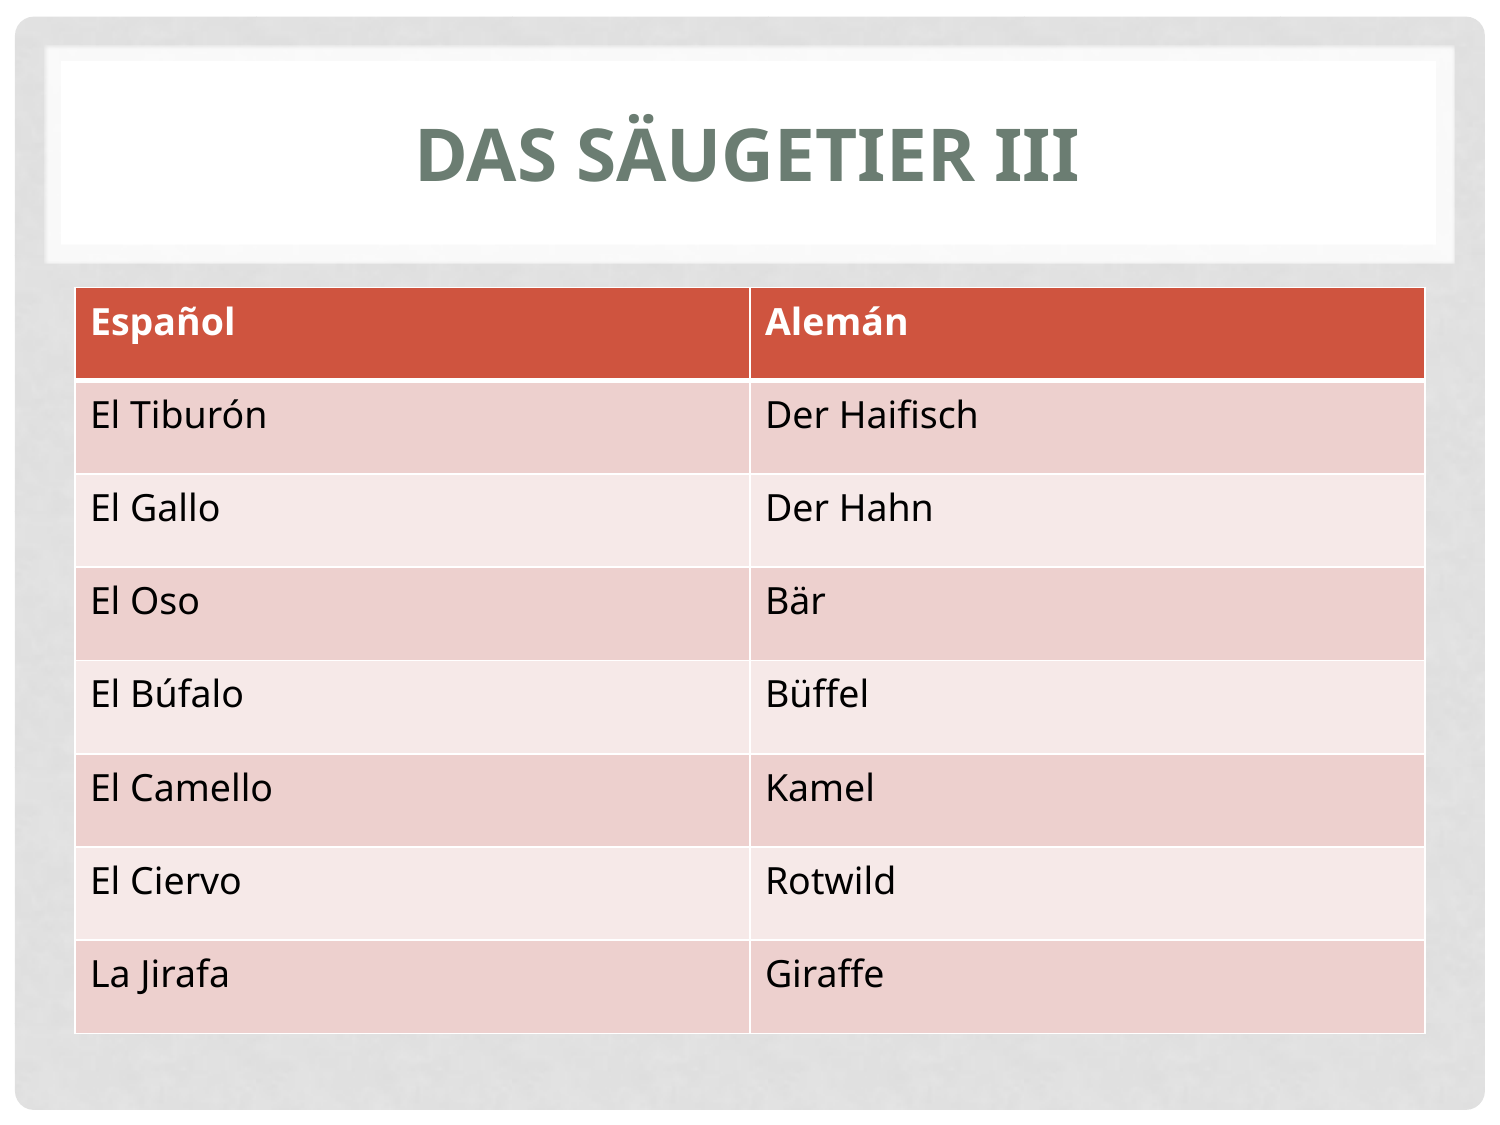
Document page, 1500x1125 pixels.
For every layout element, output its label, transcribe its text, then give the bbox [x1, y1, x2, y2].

table_cell Der Haifisch [751, 383, 1424, 473]
table_cell El Camello [76, 755, 749, 846]
table_cell Bär [751, 568, 1424, 660]
table_header Español [76, 288, 749, 378]
table_cell Giraffe [751, 941, 1424, 1033]
title das Säugetier III [69, 66, 1425, 238]
table_cell El Oso [76, 568, 749, 660]
table_cell Kamel [751, 755, 1424, 846]
table_header Alemán [751, 288, 1424, 378]
table_cell El Ciervo [76, 848, 749, 939]
table_cell La Jirafa [76, 941, 749, 1033]
table_cell Rotwild [751, 848, 1424, 939]
table_cell El Búfalo [76, 661, 749, 753]
table_cell Der Hahn [751, 475, 1424, 566]
table_cell Büffel [751, 661, 1424, 753]
table_cell El Tiburón [76, 383, 749, 473]
table_cell El Gallo [76, 475, 749, 566]
